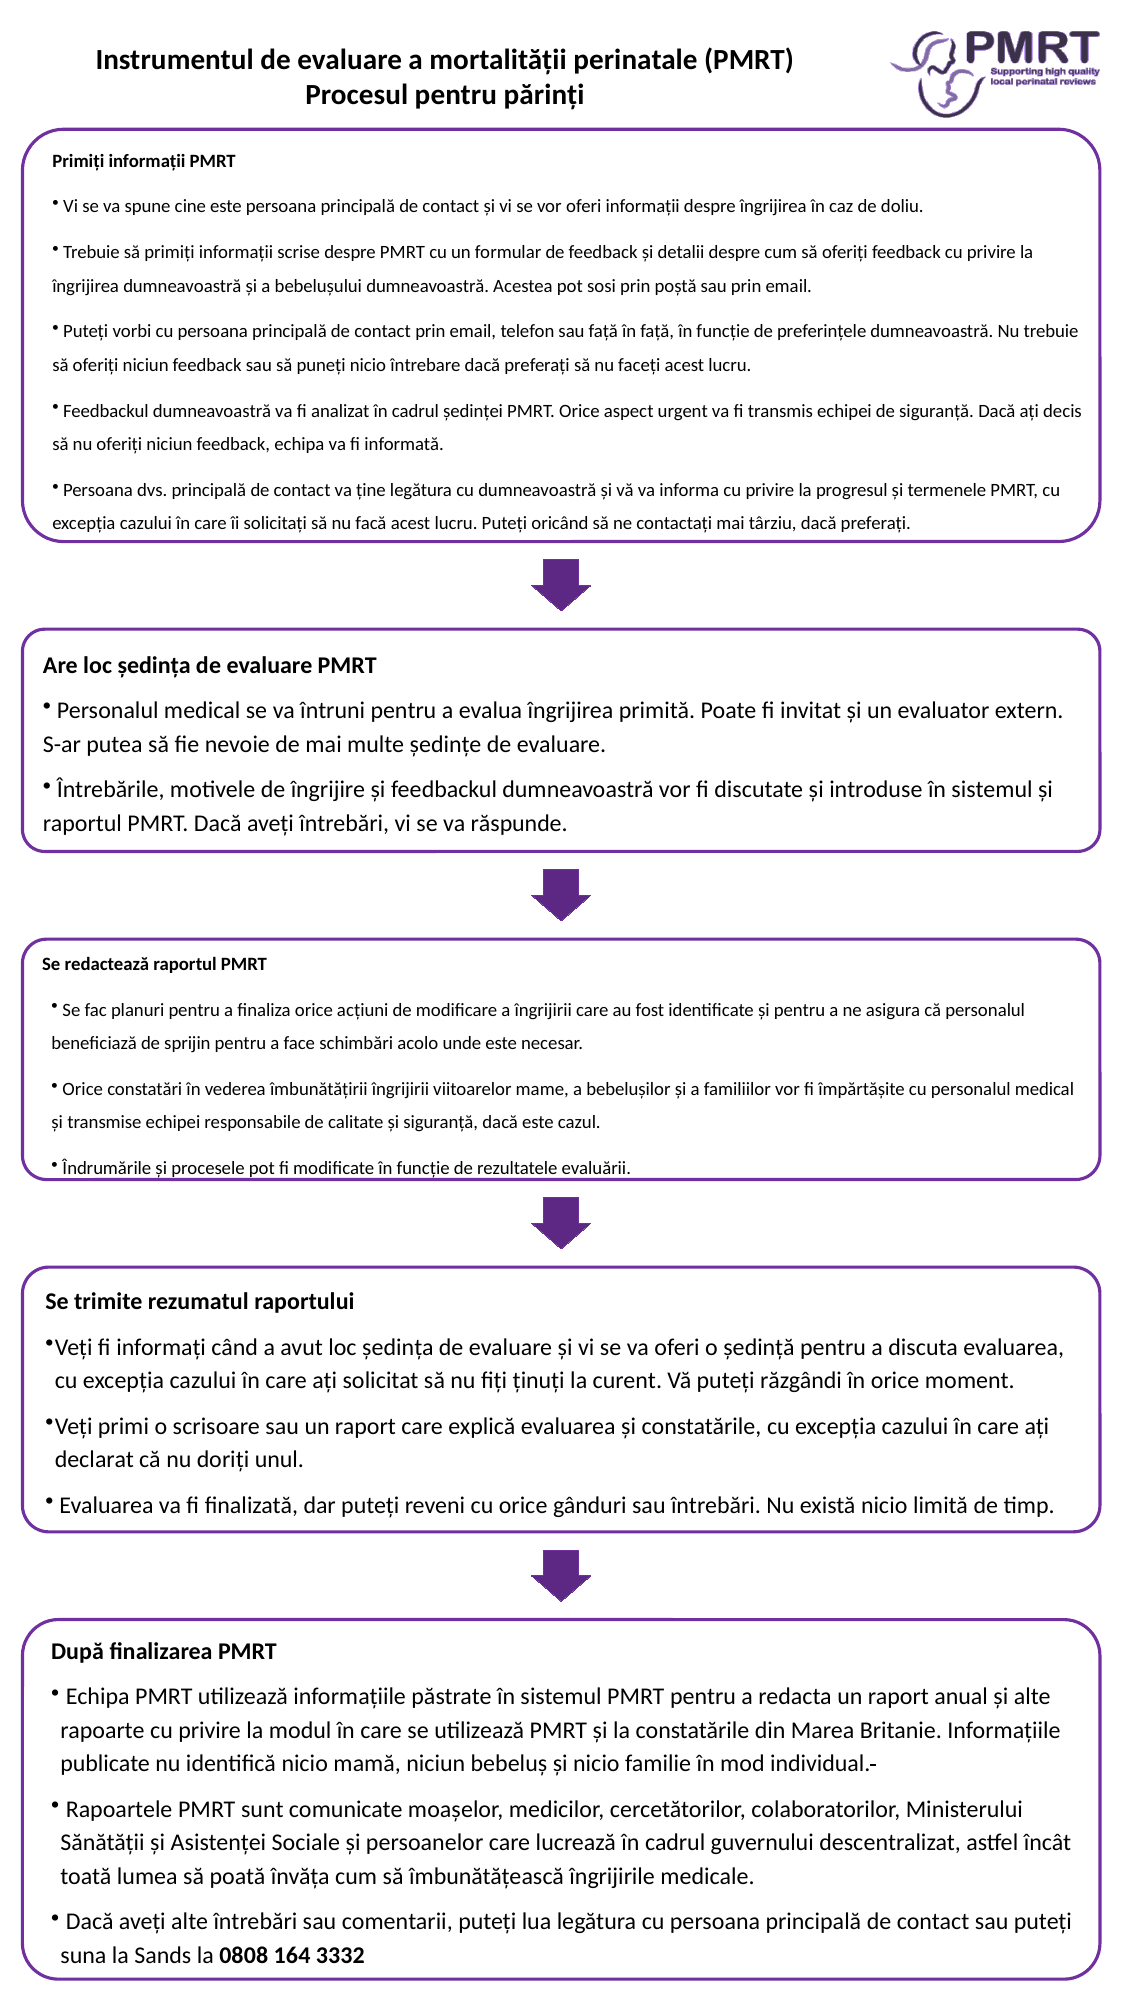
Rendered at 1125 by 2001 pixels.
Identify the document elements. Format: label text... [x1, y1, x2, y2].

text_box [22, 128, 1100, 1981]
text_box Instrumentul de evaluare a mortalității perinatale (PMRT) Procesul pentru părinți [47, 33, 843, 118]
picture [889, 31, 1100, 118]
